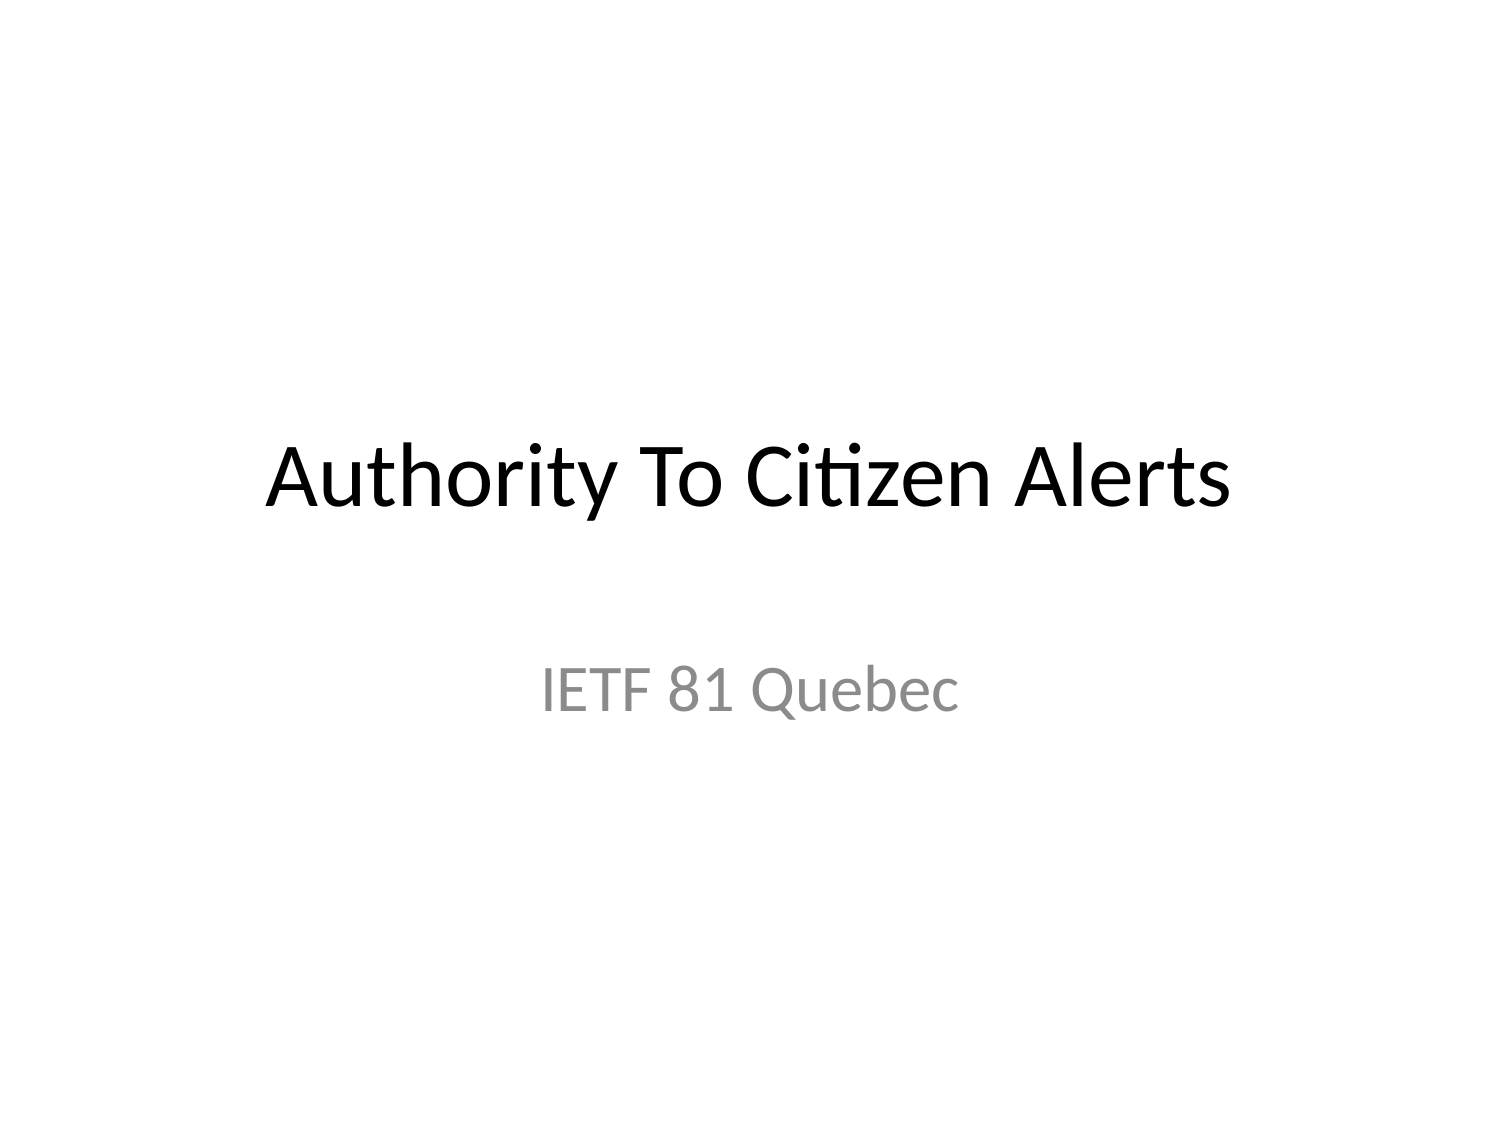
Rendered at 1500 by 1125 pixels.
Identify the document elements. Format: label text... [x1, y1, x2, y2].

subtitle IETF 81 Quebec [225, 637, 1275, 925]
title Authority To Citizen Alerts [112, 349, 1388, 591]
